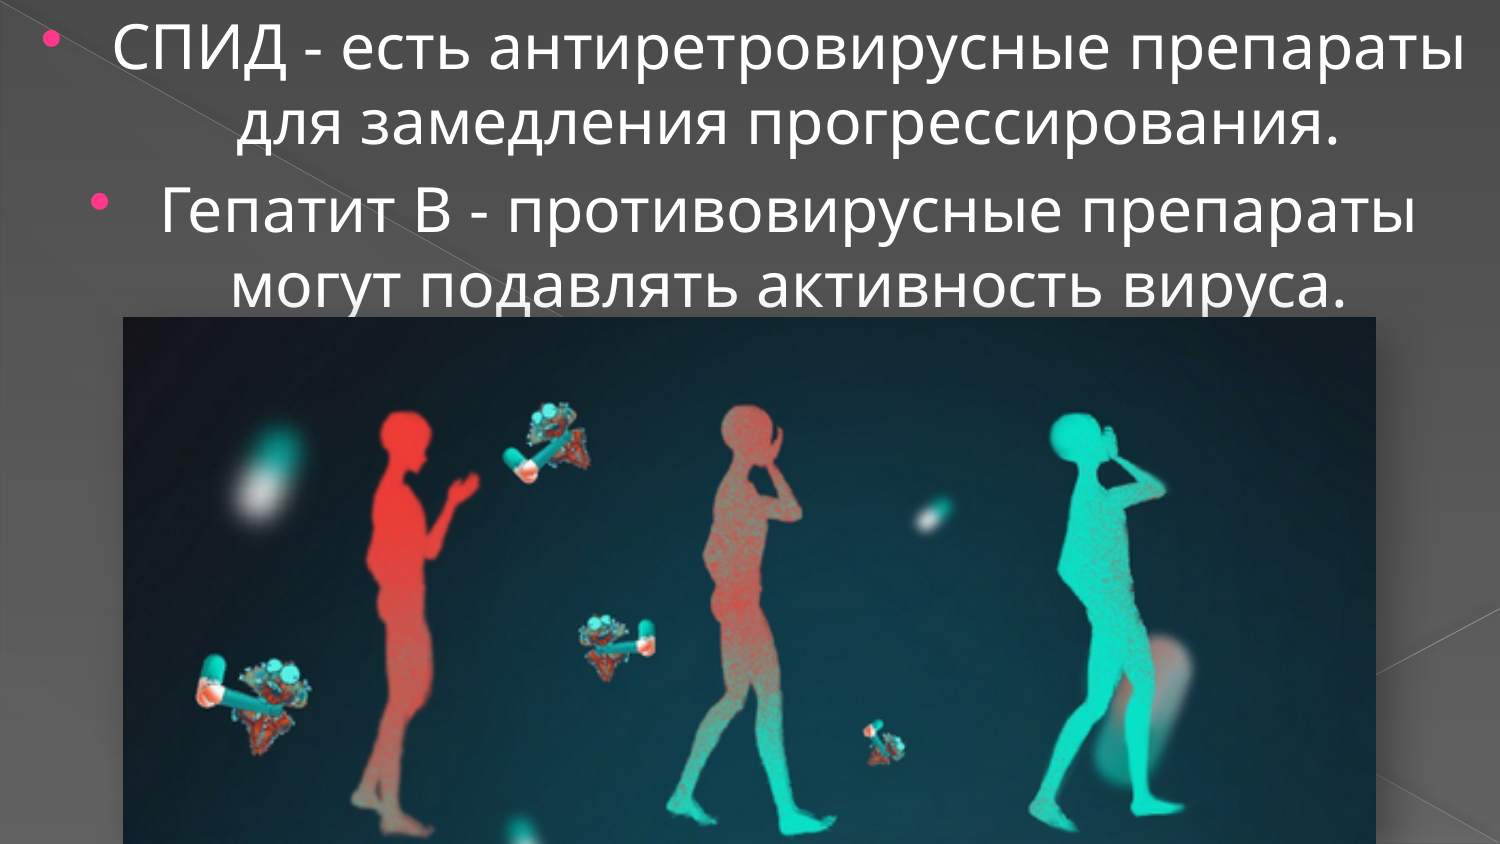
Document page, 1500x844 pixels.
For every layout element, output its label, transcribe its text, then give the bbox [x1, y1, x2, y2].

picture [123, 317, 1377, 844]
list СПИД - есть антиретровирусные препараты для замедления прогрессирования. Гепатит В - противовирусные препараты могут подавлять активность вируса. [0, 0, 1500, 363]
